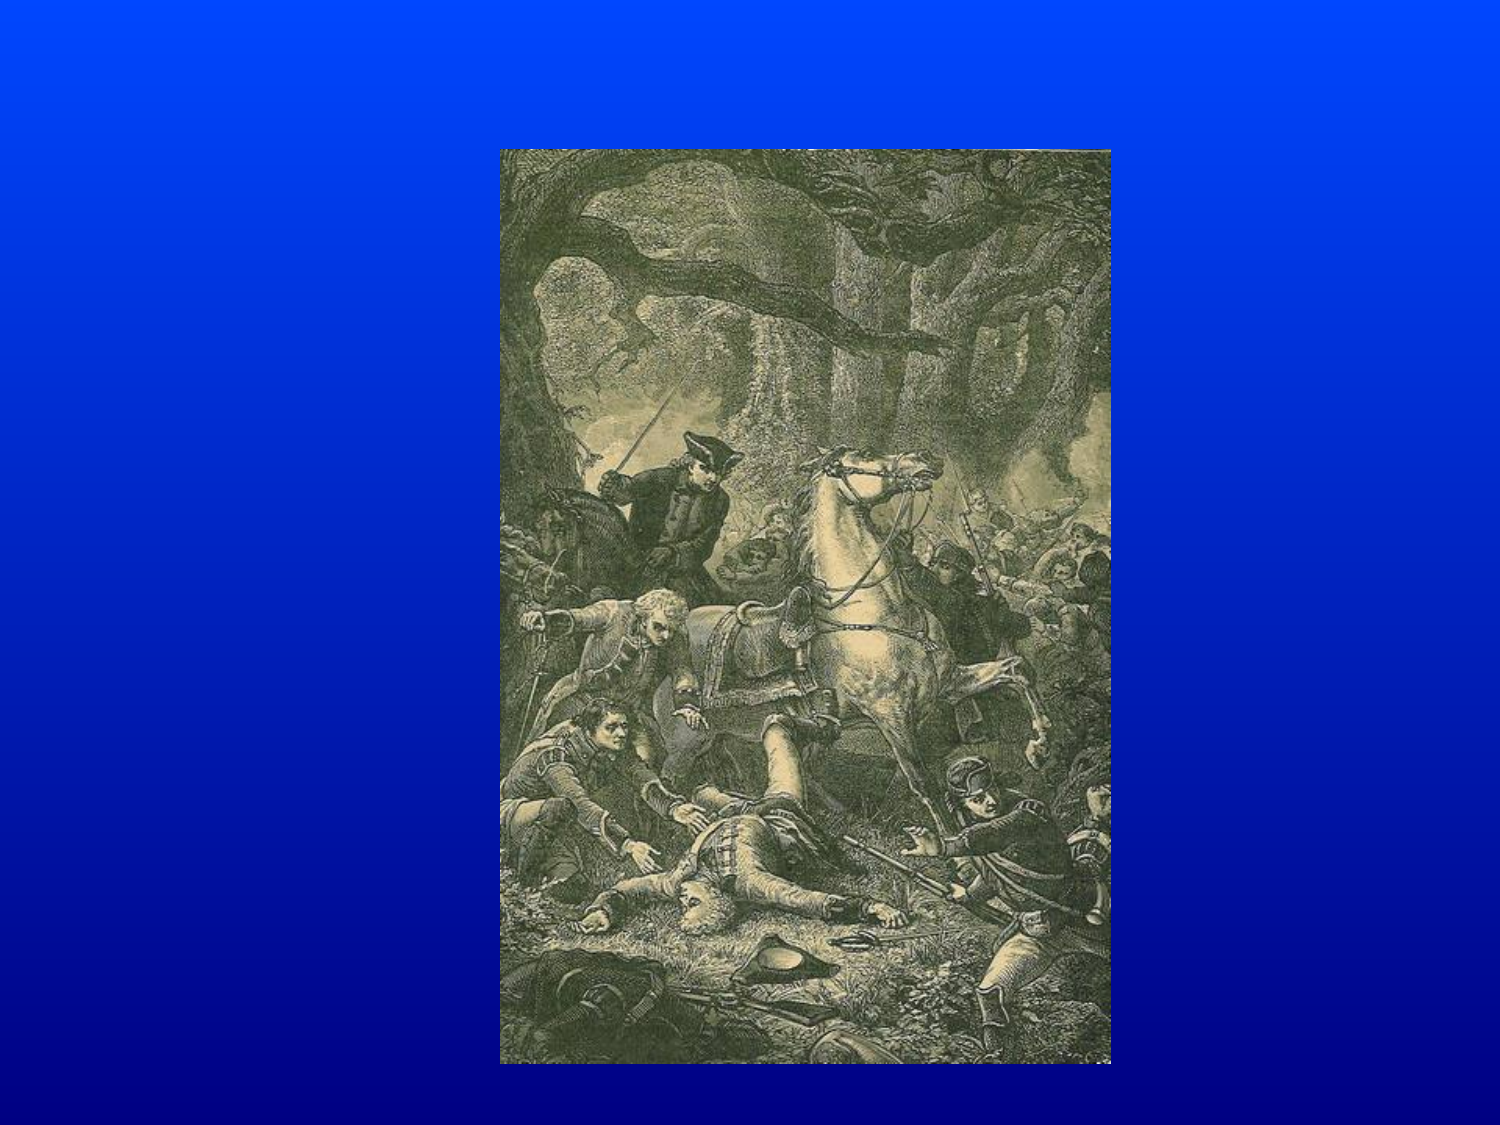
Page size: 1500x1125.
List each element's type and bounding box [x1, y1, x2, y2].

picture [499, 149, 1112, 1065]
